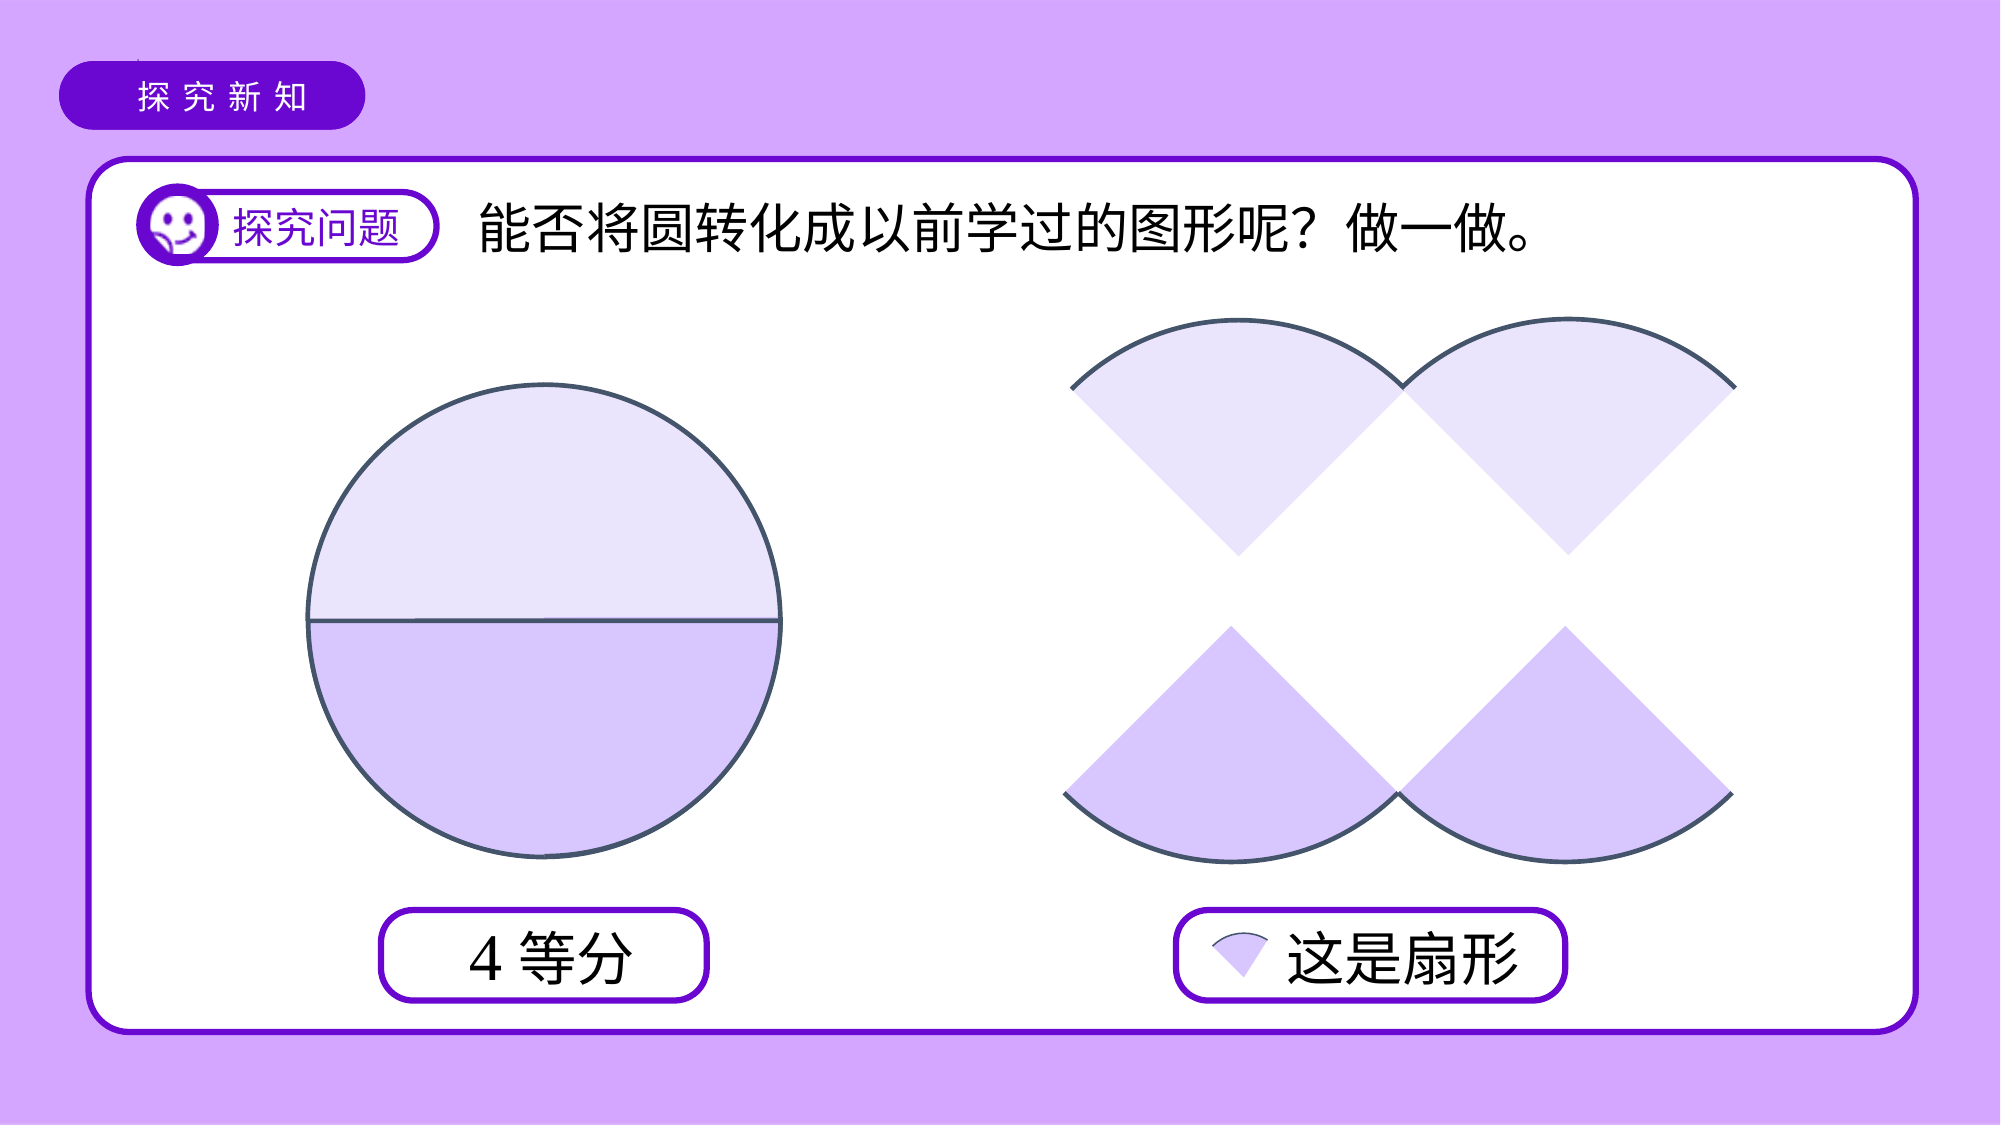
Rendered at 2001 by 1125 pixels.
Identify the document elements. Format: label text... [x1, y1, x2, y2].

text_box 探究新知 [111, 68, 333, 124]
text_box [380, 906, 712, 1003]
text_box [1063, 625, 1398, 863]
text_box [136, 183, 437, 267]
picture [0, 0, 2001, 1125]
text_box [1071, 319, 1404, 557]
text_box [307, 384, 543, 620]
text_box [545, 384, 781, 617]
text_box [545, 624, 781, 857]
text_box 能否将圆转化成以前学过的图形呢？做一做。 [462, 186, 1578, 267]
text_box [1175, 909, 1566, 1022]
text_box [307, 620, 544, 858]
text_box [1401, 318, 1736, 556]
text_box [1397, 625, 1733, 863]
